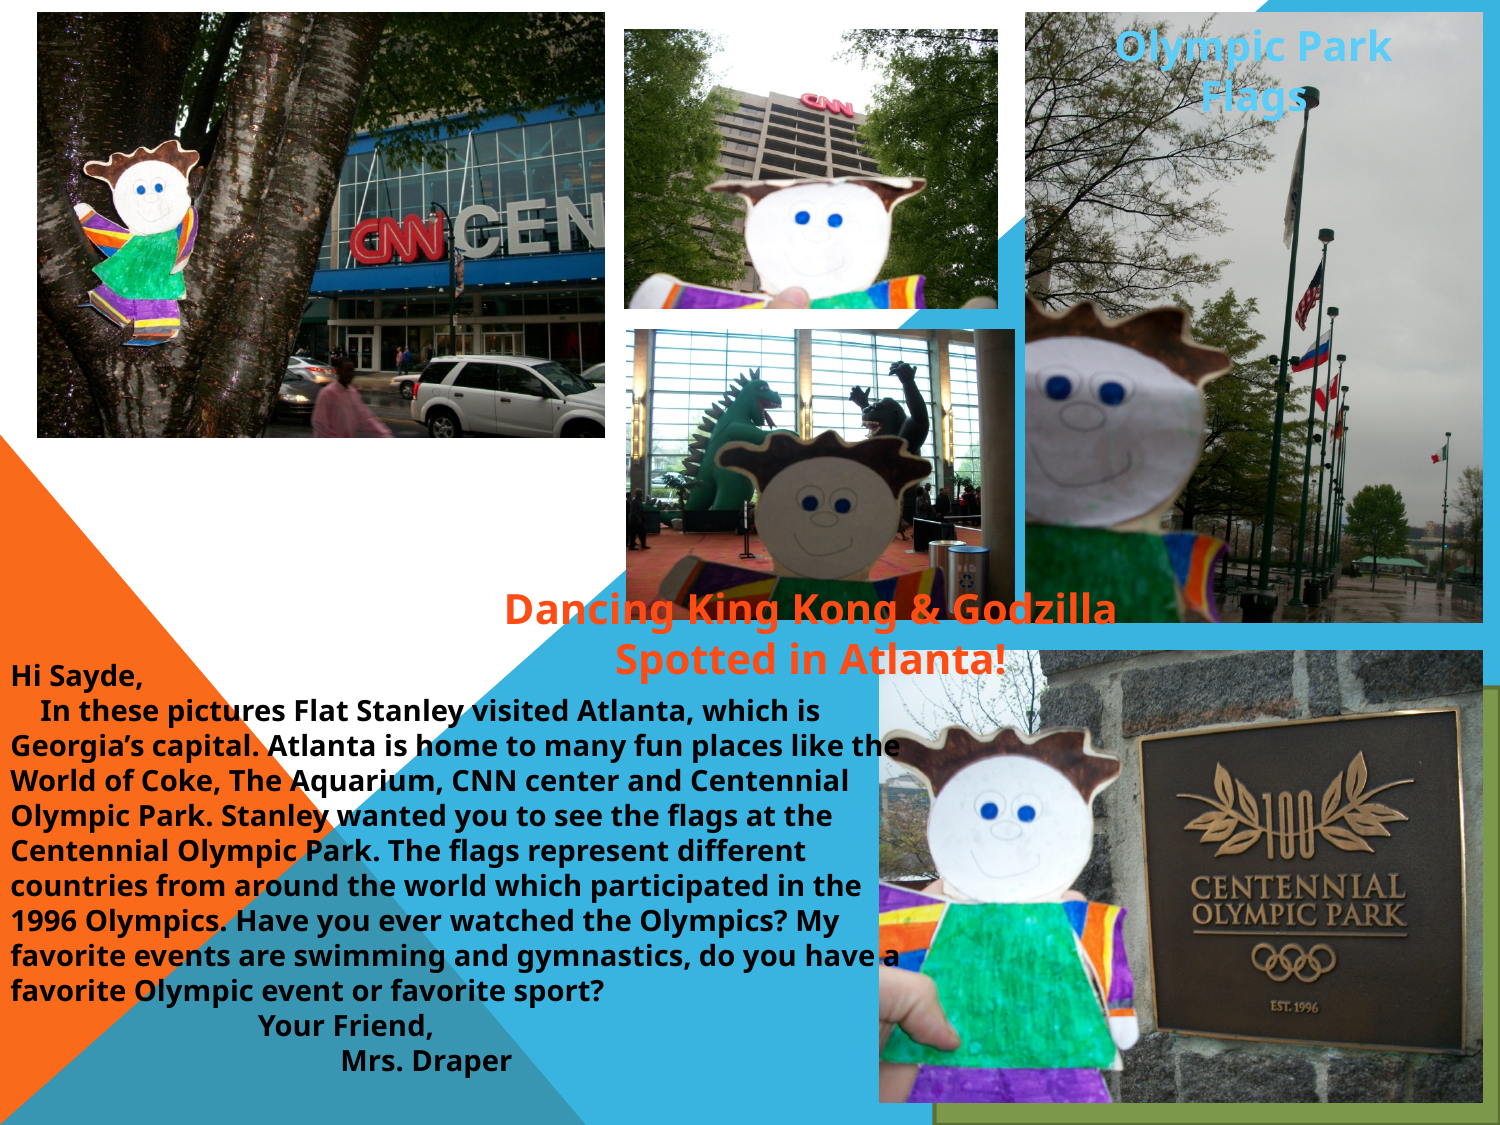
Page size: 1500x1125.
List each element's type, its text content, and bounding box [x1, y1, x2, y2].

text_box Dancing King Kong & Godzilla Spotted in Atlanta! [488, 574, 1134, 690]
picture [879, 650, 1483, 1103]
picture [624, 29, 998, 310]
text_box Hi Sayde, In these pictures Flat Stanley visited Atlanta, which is Georgia’s capital. Atlanta is home to many fun places like the World of Coke, The Aquarium, CNN center and Centennial Olympic Park. Stanley wanted you to see the flags at the Centennial Olympic Park. The flags represent different countries from around the world which participated in the 1996 Olympics. Have you ever watched the Olympics? My favorite events are swimming and gymnastics, do you have a favorite Olympic event or favorite sport? Your Friend, Mrs. Draper [0, 650, 874, 1085]
picture [626, 329, 1015, 621]
picture [37, 12, 605, 438]
text_box [932, 685, 1500, 1125]
picture [1024, 12, 1483, 623]
